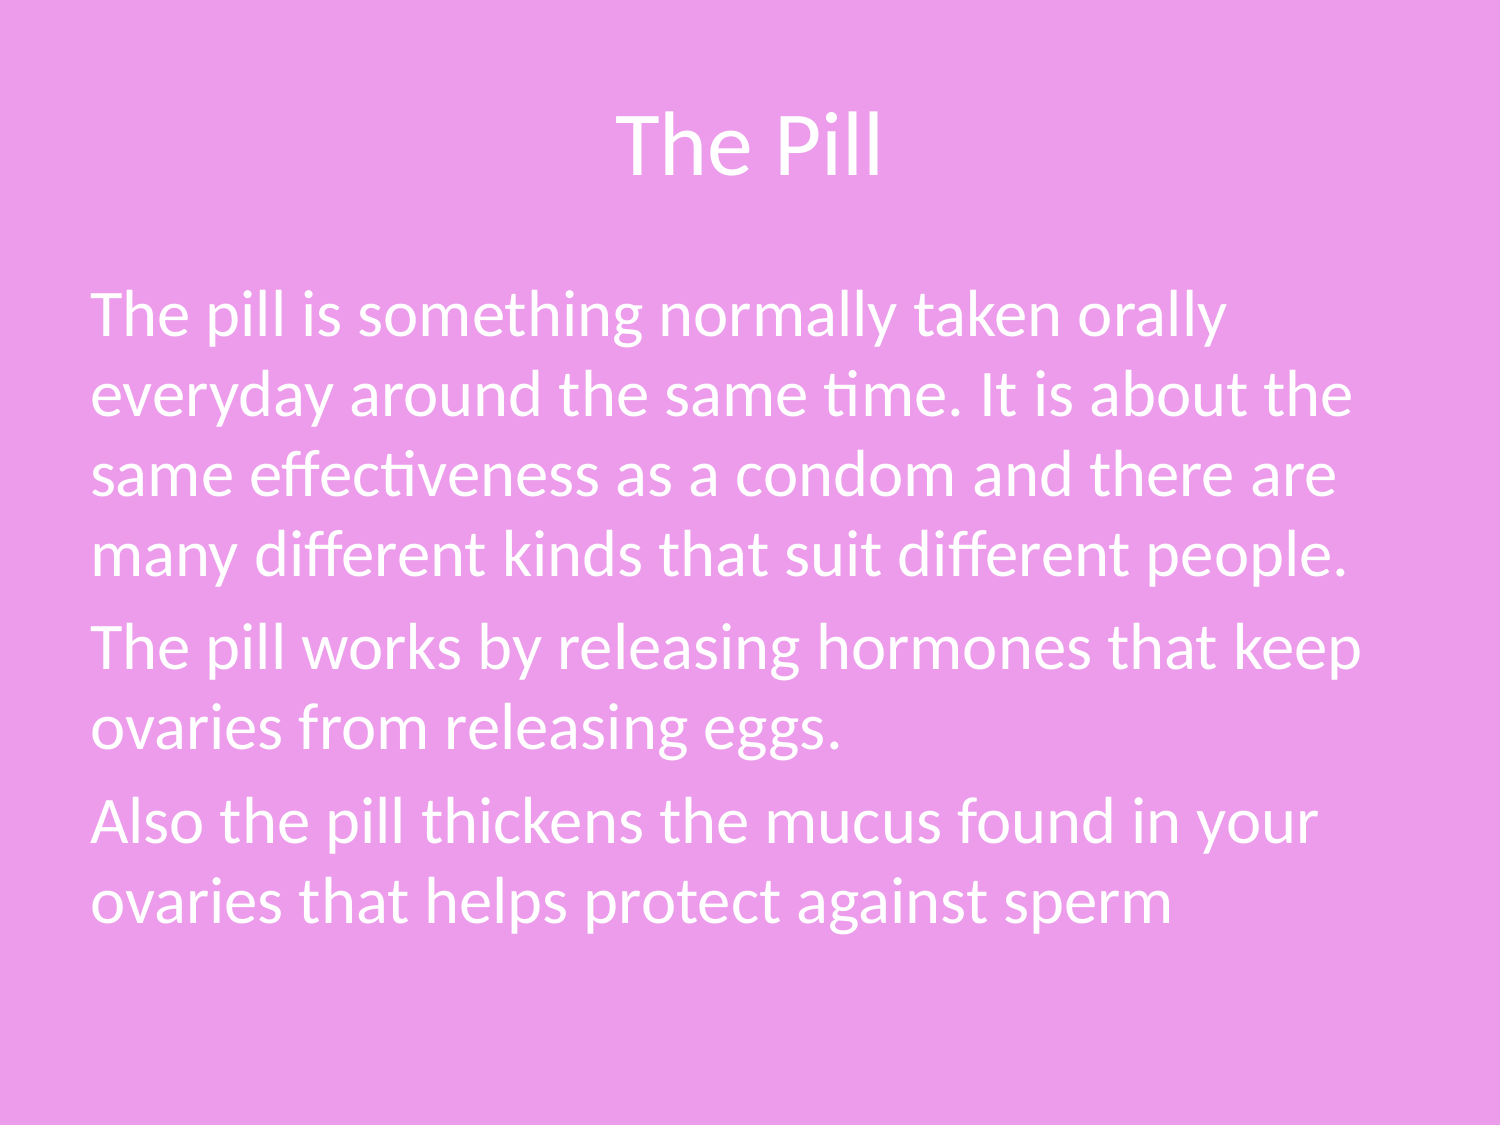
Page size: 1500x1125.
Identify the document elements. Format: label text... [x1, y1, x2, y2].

list The pill is something normally taken orally everyday around the same time. It is about the same effectiveness as a condom and there are many different kinds that suit different people. The pill works by releasing hormones that keep ovaries from releasing eggs. Also the pill thickens the mucus found in your ovaries that helps protect against sperm [75, 262, 1425, 1005]
title The Pill [75, 45, 1425, 233]
